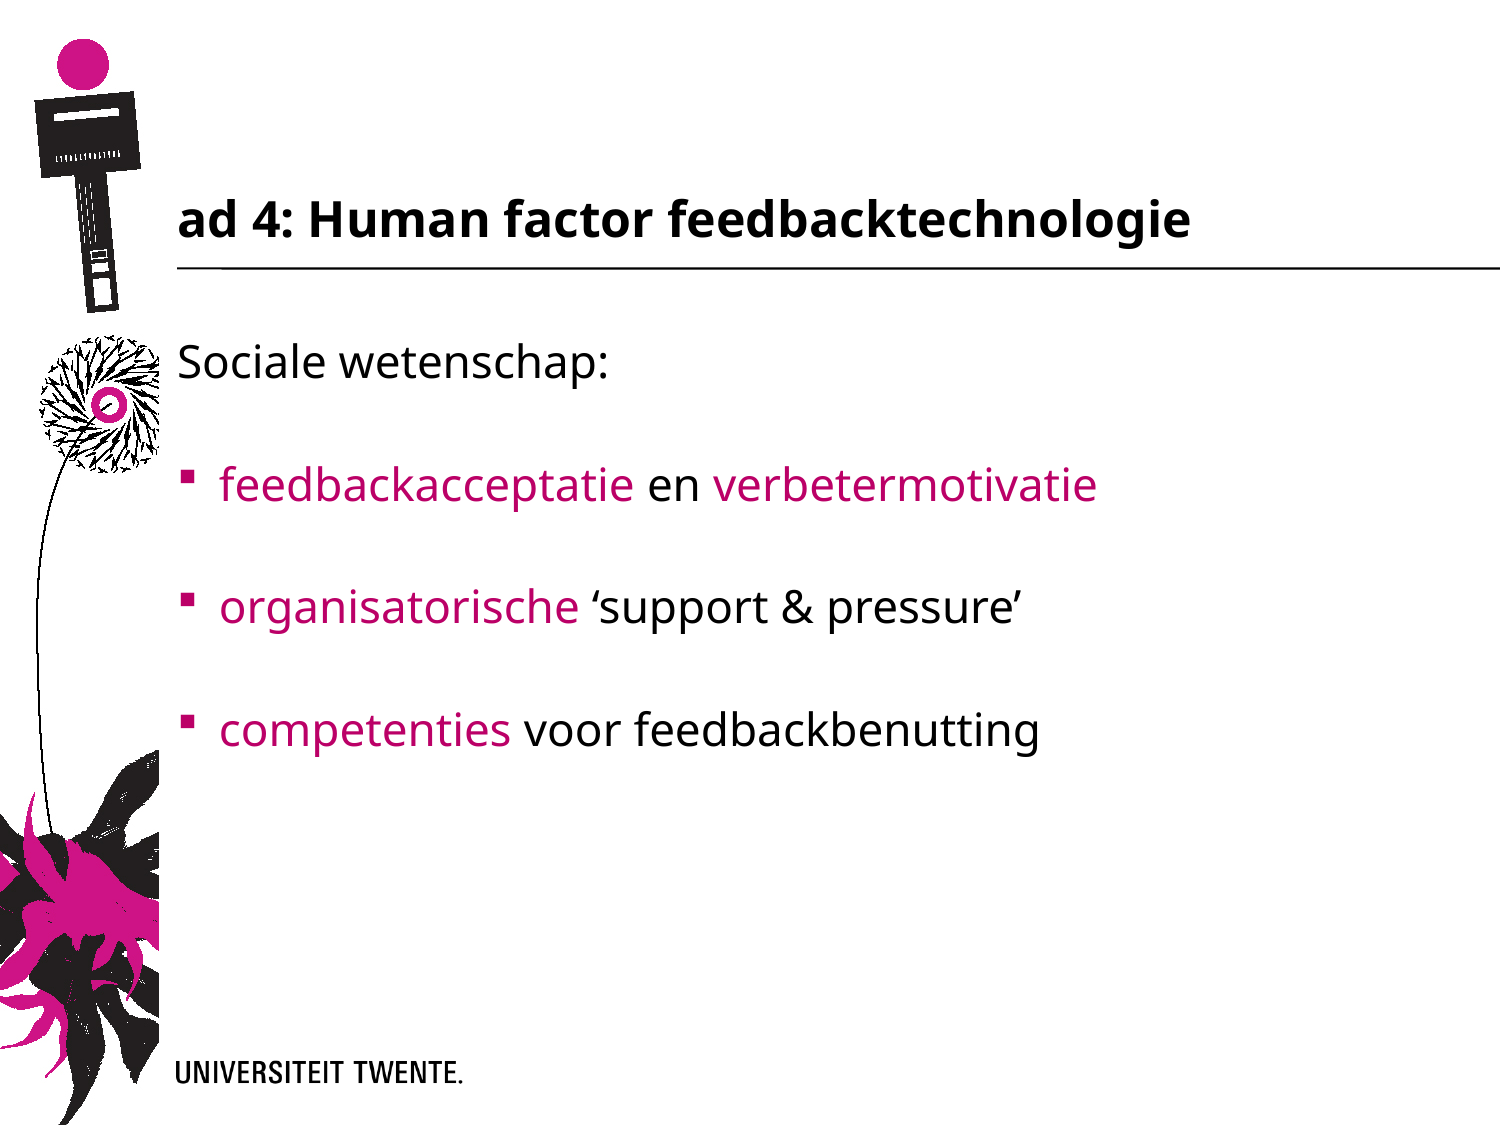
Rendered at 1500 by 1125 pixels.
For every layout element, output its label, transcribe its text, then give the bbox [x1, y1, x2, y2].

picture [0, 0, 482, 1125]
list Sociale wetenschap: feedbackacceptatie en verbetermotivatie organisatorische ‘support & pressure’ competenties voor feedbackbenutting [177, 267, 1458, 921]
title ad 4: Human factor feedbacktechnologie [177, 59, 1458, 248]
